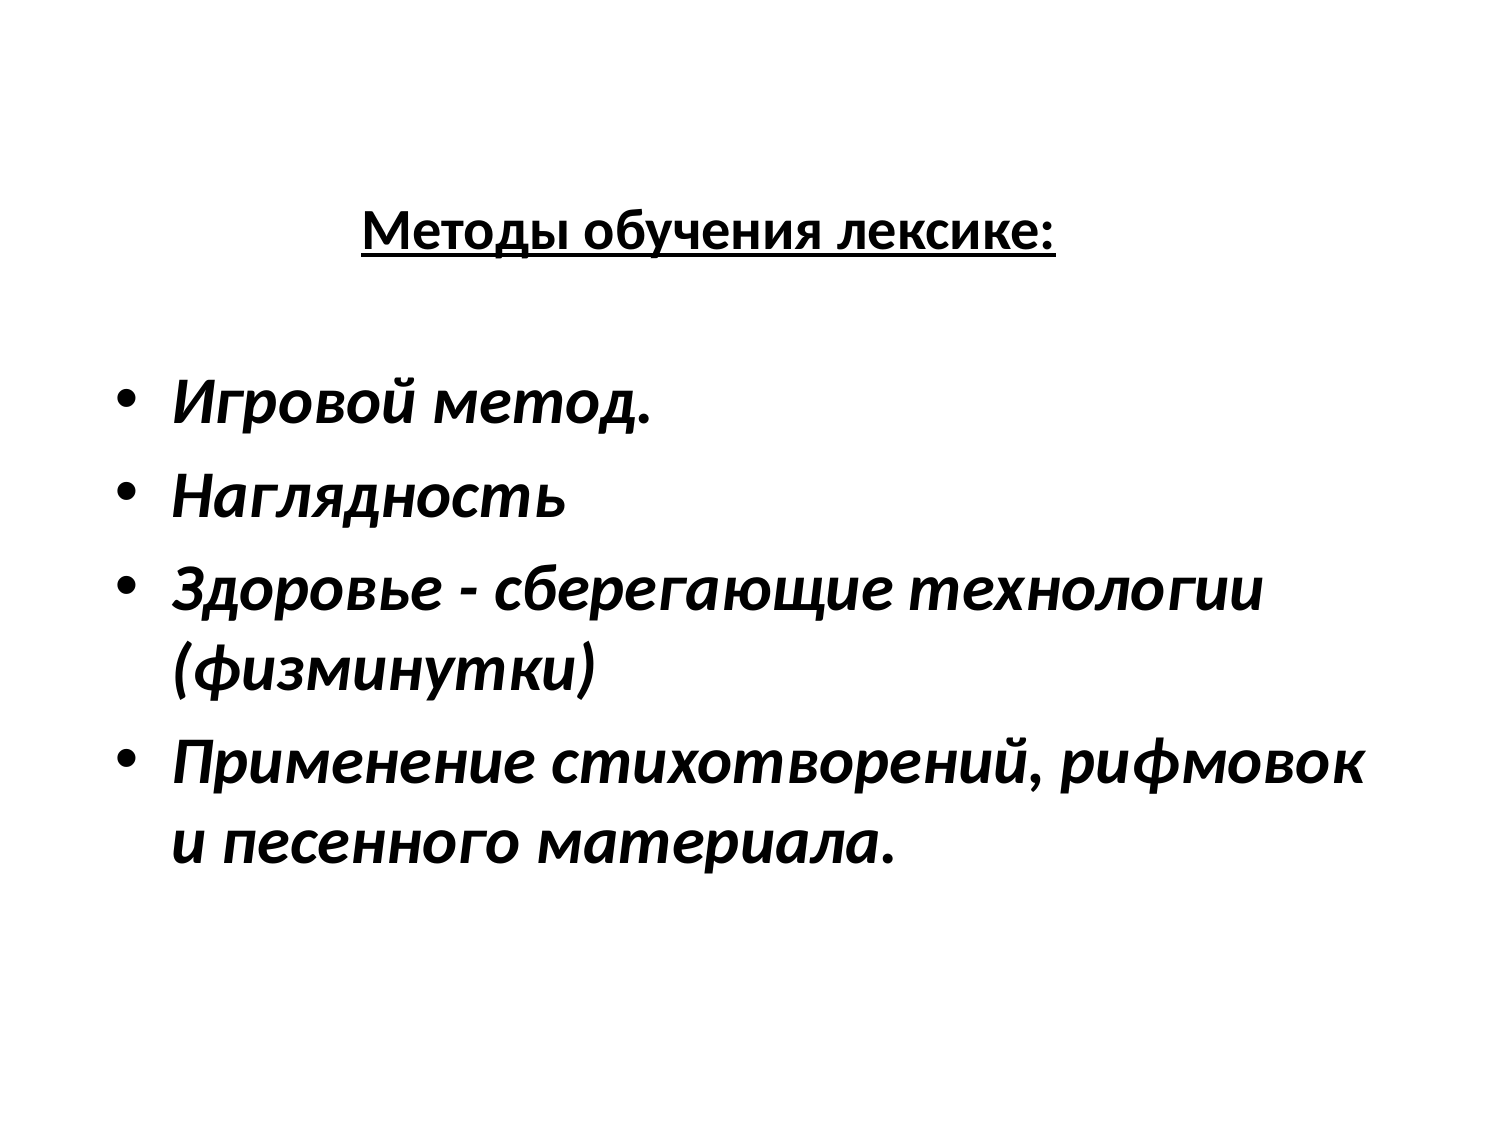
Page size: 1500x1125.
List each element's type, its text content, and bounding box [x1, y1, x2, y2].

text_box Игровой метод. Наглядность Здоровье - сберегающие технологии (физминутки) Применение стихотворений, рифмовок и песенного материала. [100, 349, 1425, 1005]
text_box Методы обучения лексике: [64, 113, 1353, 369]
